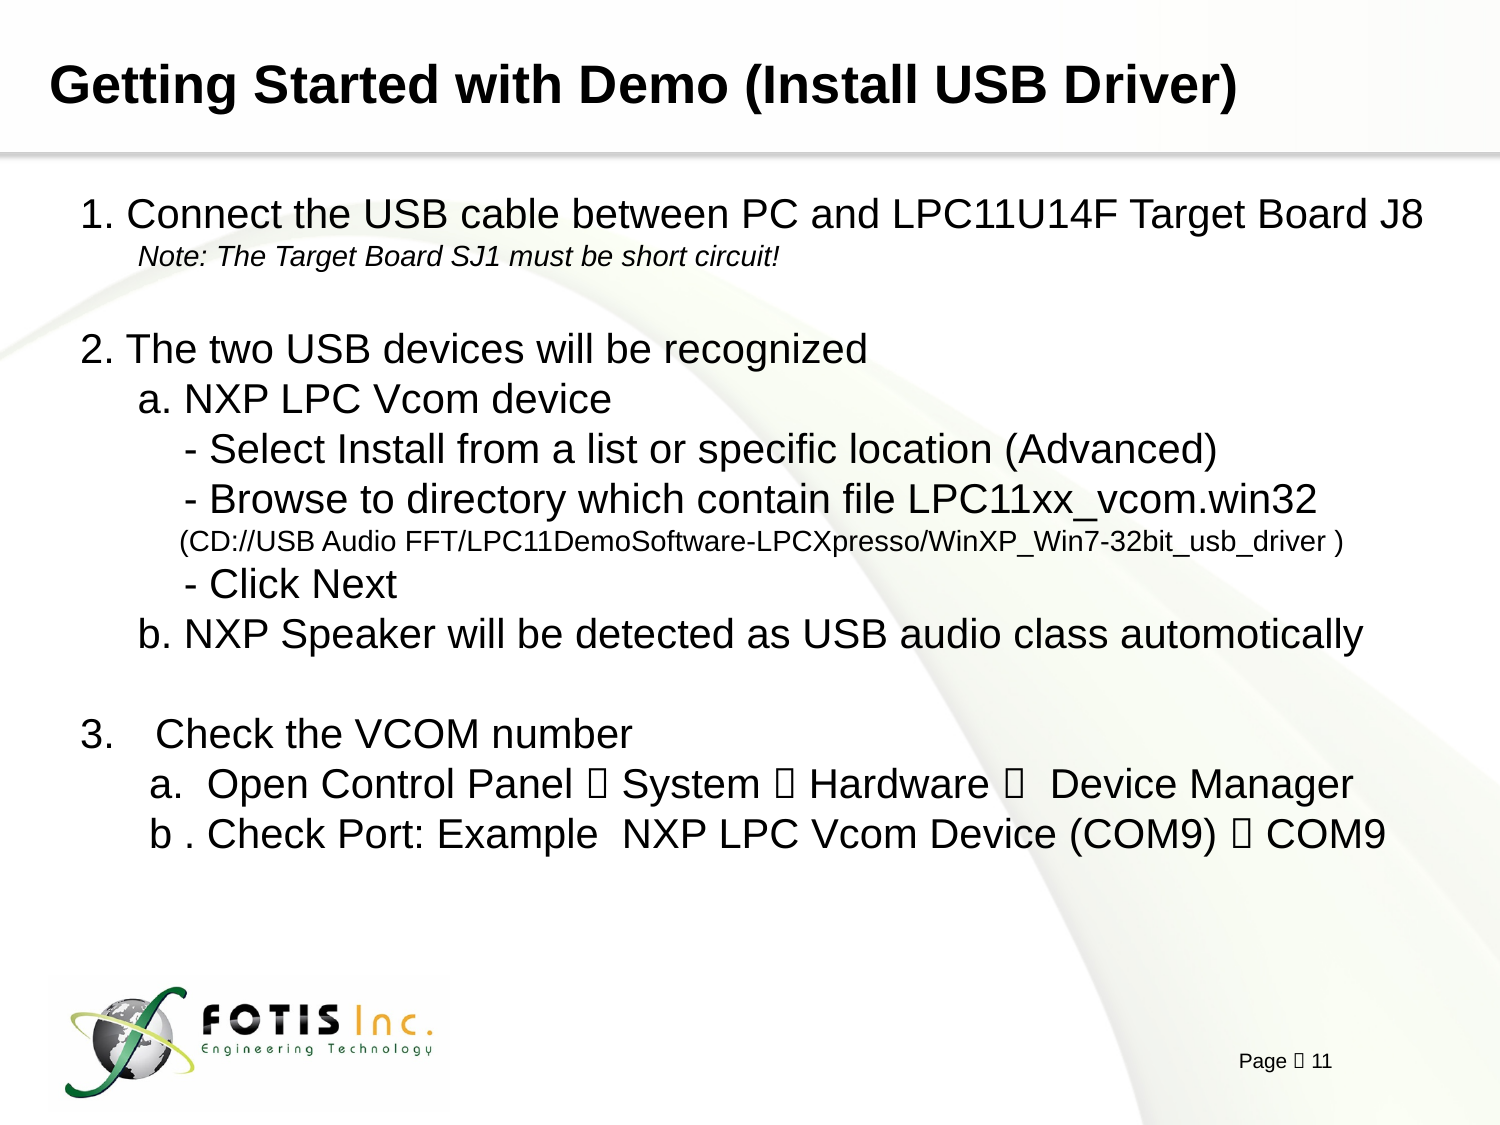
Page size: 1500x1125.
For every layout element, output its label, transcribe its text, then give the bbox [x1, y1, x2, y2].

picture [0, 0, 1500, 1125]
title Getting Started with Demo (Install USB Driver) [48, 48, 1448, 123]
text_box 1. Connect the USB cable between PC and LPC11U14F Target Board J8 Note: The Target Board SJ1 must be short circuit! 2. The two USB devices will be recognized a. NXP LPC Vcom device - Select Install from a list or specific location (Advanced) - Browse to directory which contain file LPC11xx_vcom.win32 (CD://USB Audio FFT/LPC11DemoSoftware-LPCXpresso/WinXP_Win7-32bit_usb_driver ) - Click Next b. NXP Speaker will be detected as USB audio class automotically Check the VCOM number a. Open Control Panel  System  Hardware  Device Manager b . Check Port: Example NXP LPC Vcom Device (COM9)  COM9 [65, 179, 1454, 865]
